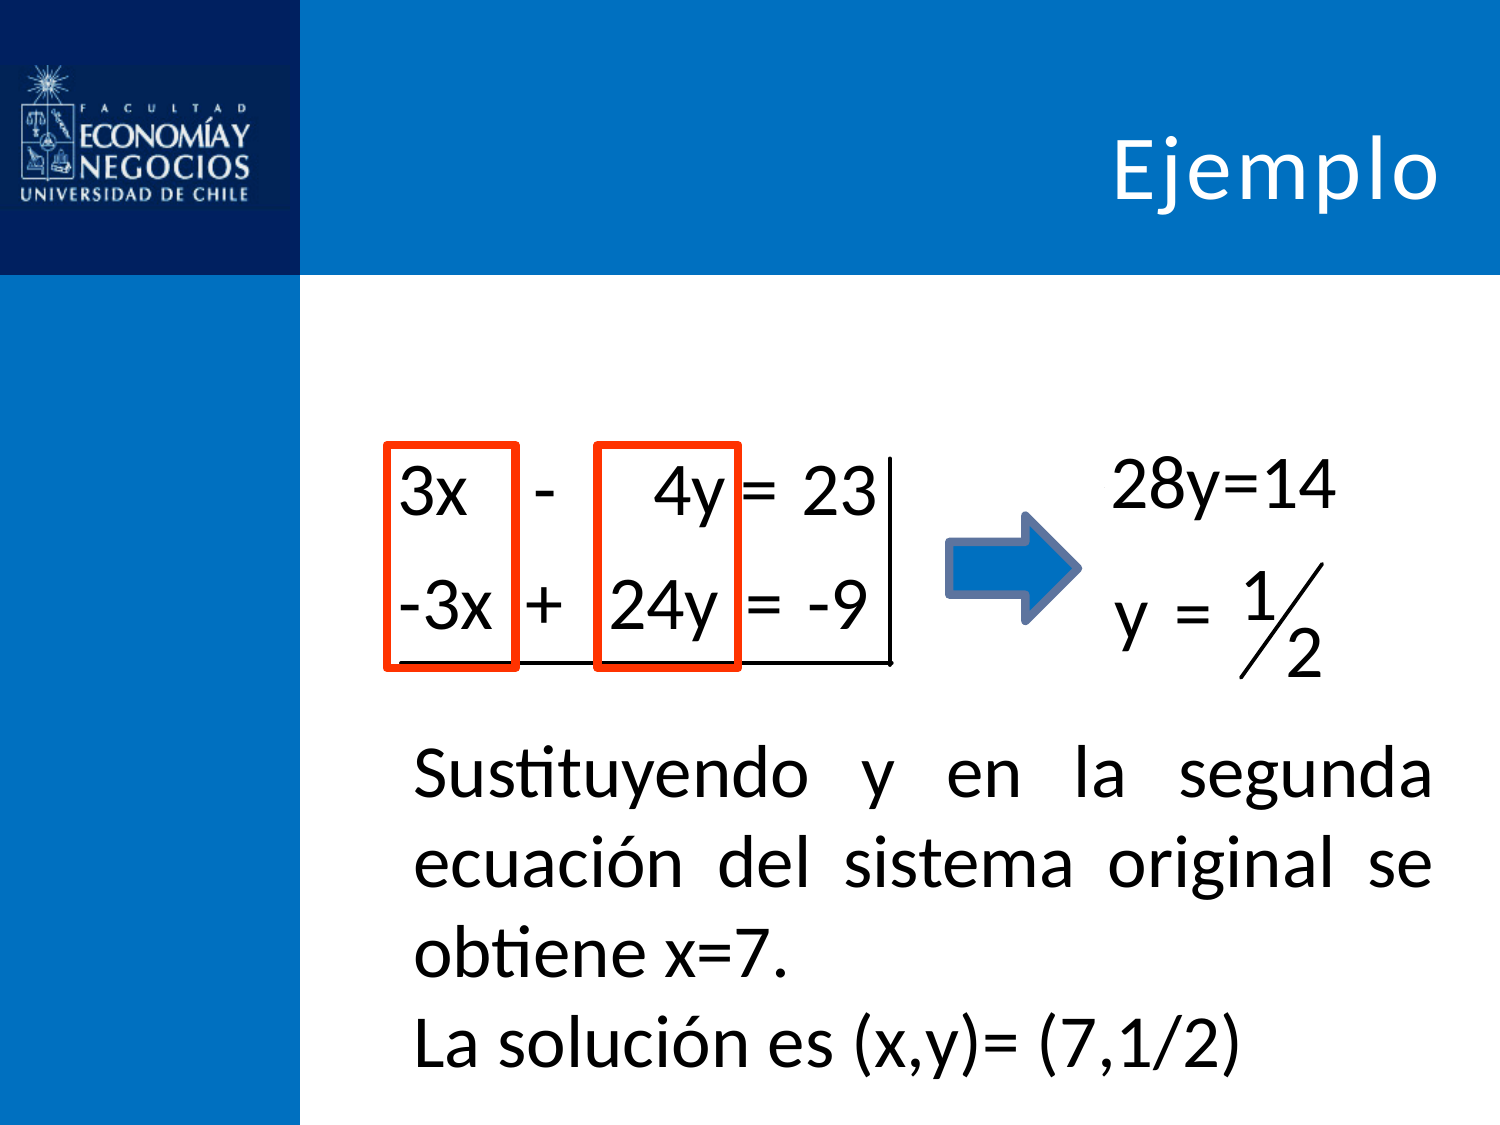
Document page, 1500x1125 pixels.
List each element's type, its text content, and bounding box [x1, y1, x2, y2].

title Ejemplo [281, 46, 1456, 279]
picture [0, 64, 290, 211]
text_box [945, 511, 1083, 626]
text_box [387, 445, 909, 680]
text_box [1101, 445, 1349, 541]
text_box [1101, 550, 1343, 697]
text_box Sustituyendo y en la segunda ecuación del sistema original se obtiene x=7. La solución es (x,y)= (7,1/2) [398, 714, 1450, 1090]
